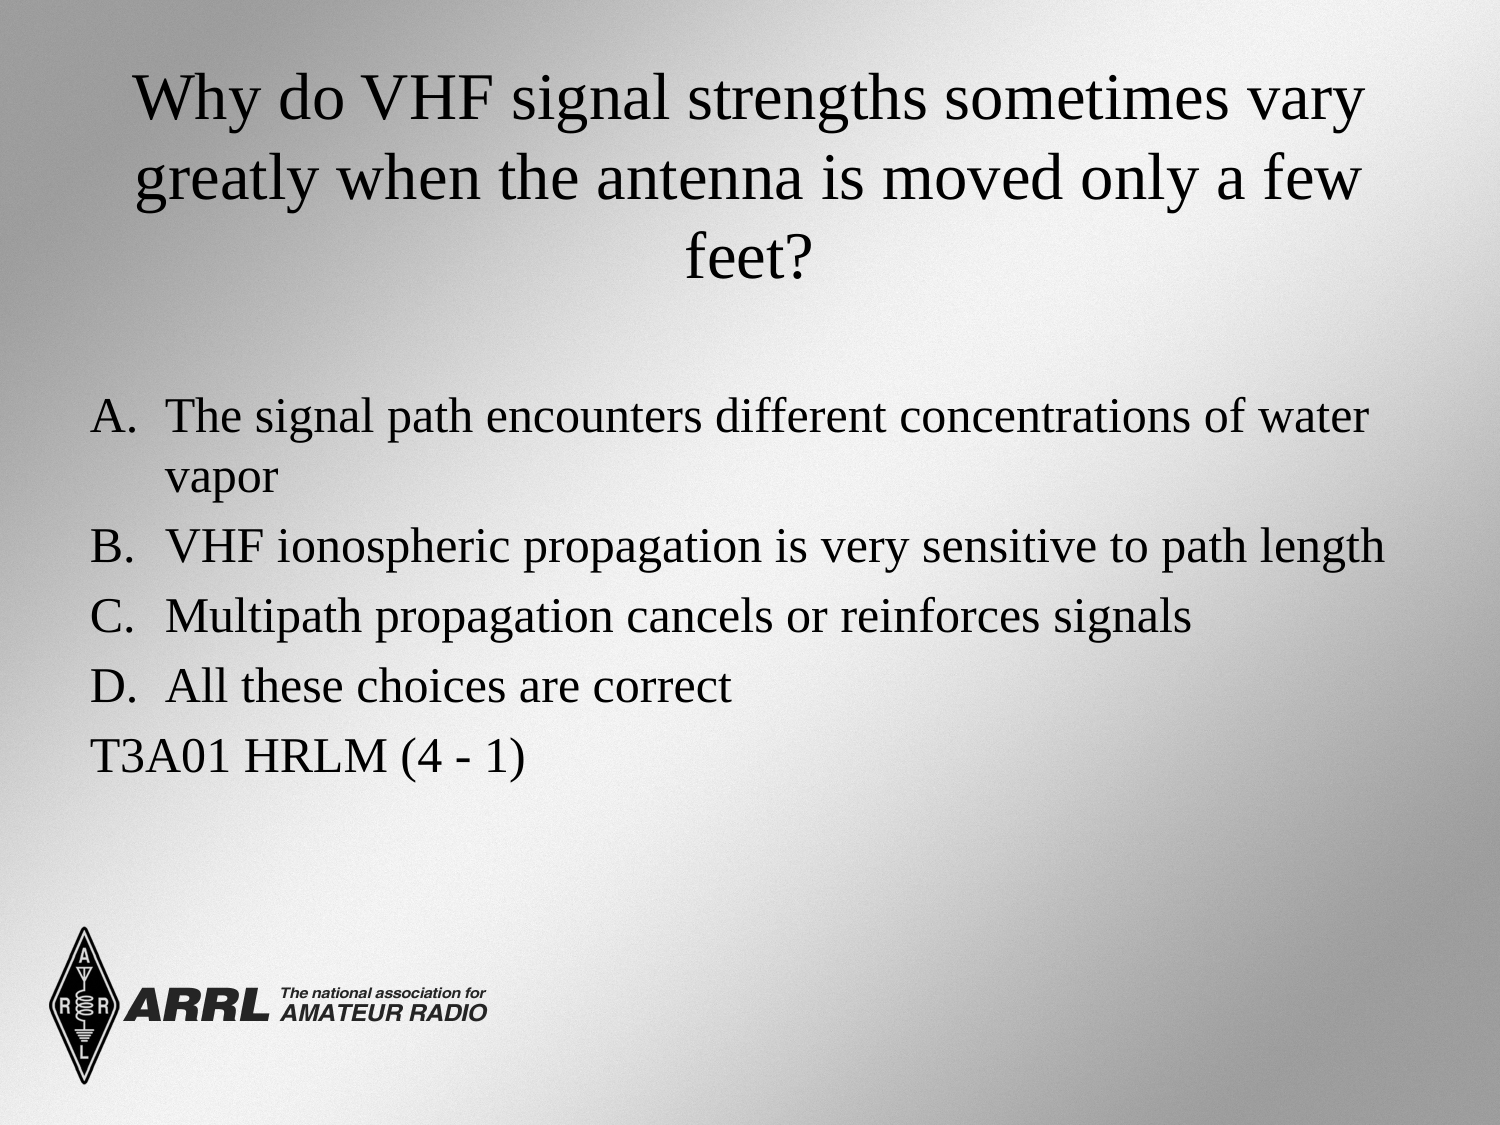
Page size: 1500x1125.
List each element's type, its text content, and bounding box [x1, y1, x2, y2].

title Why do VHF signal strengths sometimes vary greatly when the antenna is moved only a few feet? [75, 45, 1425, 233]
picture [0, 0, 1500, 1125]
list The signal path encounters different concentrations of water vapor VHF ionospheric propagation is very sensitive to path length Multipath propagation cancels or reinforces signals All these choices are correct T3A01 HRLM (4 - 1) [75, 375, 1425, 1005]
